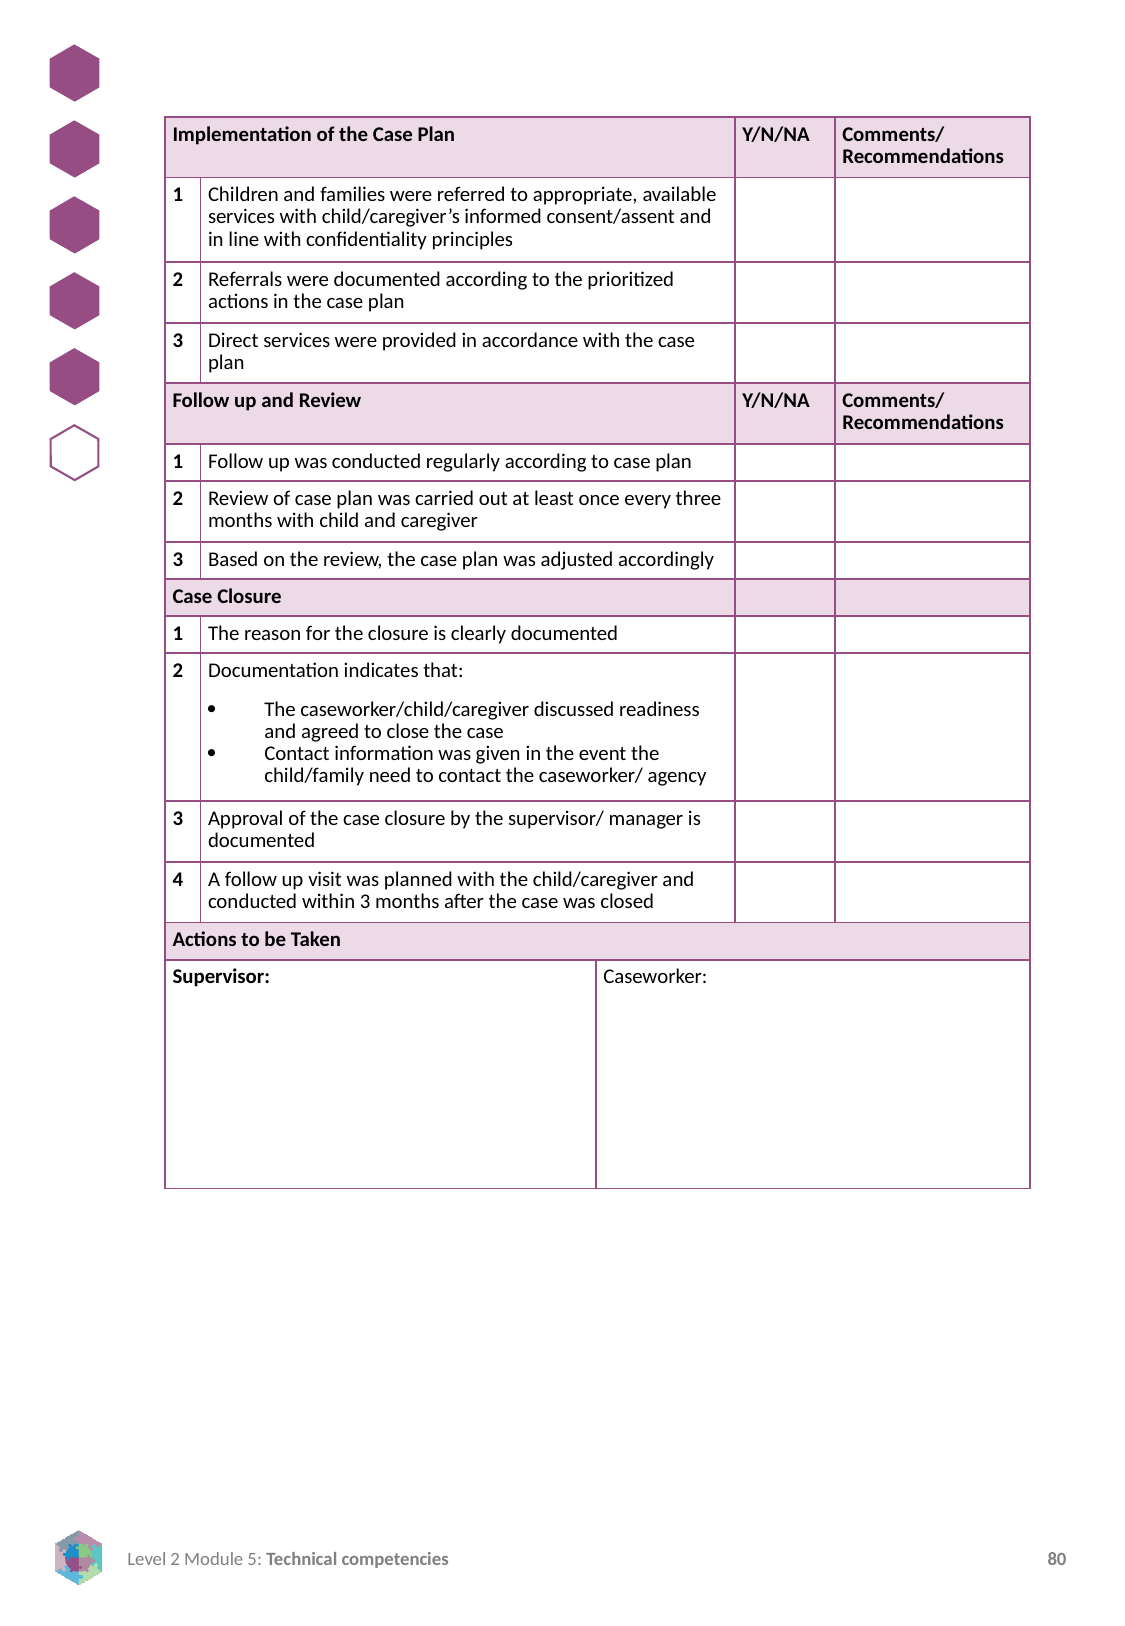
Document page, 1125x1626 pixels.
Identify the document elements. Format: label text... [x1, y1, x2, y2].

text_box [49, 120, 100, 178]
text_box [49, 272, 100, 330]
table_cell [836, 482, 1029, 541]
table_cell Y/N/NA [736, 384, 834, 443]
table_cell 3 [166, 543, 200, 578]
table_cell Supervisor: [166, 961, 595, 1188]
table_cell 2 [166, 654, 200, 800]
table_cell [736, 617, 834, 652]
text_box [49, 196, 100, 254]
table_cell [836, 802, 1029, 861]
table_cell [736, 543, 834, 578]
table_cell [836, 445, 1029, 480]
table_cell 4 [166, 863, 200, 922]
table_cell [736, 324, 834, 382]
table_cell Caseworker: [597, 961, 1029, 1188]
text_box [49, 424, 100, 482]
table_cell [736, 580, 834, 615]
table_cell Follow up and Review [166, 384, 734, 443]
table_header Y/N/NA [736, 118, 834, 177]
table_cell [836, 543, 1029, 578]
table_cell [736, 445, 834, 480]
table_cell 1 [166, 445, 200, 480]
table_cell 2 [166, 263, 200, 322]
table_cell [736, 654, 834, 800]
table_cell [836, 617, 1029, 652]
table_cell Based on the review, the case plan was adjusted accordingly [201, 543, 734, 578]
table_header Comments/ Recommendations [836, 118, 1029, 177]
table_cell Comments/ Recommendations [836, 384, 1029, 443]
picture [55, 1530, 102, 1585]
table_cell A follow up visit was planned with the child/caregiver and conducted within 3 months after the case was closed [201, 863, 734, 922]
table_cell [836, 178, 1029, 261]
table_cell [736, 482, 834, 541]
table_cell [836, 263, 1029, 322]
table_cell Review of case plan was carried out at least once every three months with child and caregiver [201, 482, 734, 541]
table_cell Children and families were referred to appropriate, available services with child/caregiver’s informed consent/assent and in line with confidentiality principles [201, 178, 734, 261]
text_box [49, 44, 100, 102]
table_cell 2 [166, 482, 200, 541]
table_cell The reason for the closure is clearly documented [201, 617, 734, 652]
table_cell 3 [166, 324, 200, 382]
table_cell [736, 802, 834, 861]
table_cell [736, 178, 834, 261]
table_cell 1 [166, 617, 200, 652]
table_cell Actions to be Taken [166, 923, 1029, 959]
table_header Implementation of the Case Plan [166, 118, 734, 177]
table_cell [736, 863, 834, 922]
table_cell Direct services were provided in accordance with the case plan [201, 324, 734, 382]
text_box [49, 348, 100, 406]
table_cell Documentation indicates that: The caseworker/child/caregiver discussed readiness and agreed to close the case Contact information was given in the event the child/family need to contact the caseworker/ agency [201, 654, 734, 800]
table_cell [836, 324, 1029, 382]
table_cell Case Closure [166, 580, 734, 615]
table_cell [836, 654, 1029, 800]
table_cell Approval of the case closure by the supervisor/ manager is documented [201, 802, 734, 861]
table_cell [836, 580, 1029, 615]
table_cell [736, 263, 834, 322]
table_cell [836, 863, 1029, 922]
table_cell 1 [166, 178, 200, 261]
table_cell 3 [166, 802, 200, 861]
table_cell Follow up was conducted regularly according to case plan [201, 445, 734, 480]
table_cell Referrals were documented according to the prioritized actions in the case plan [201, 263, 734, 322]
